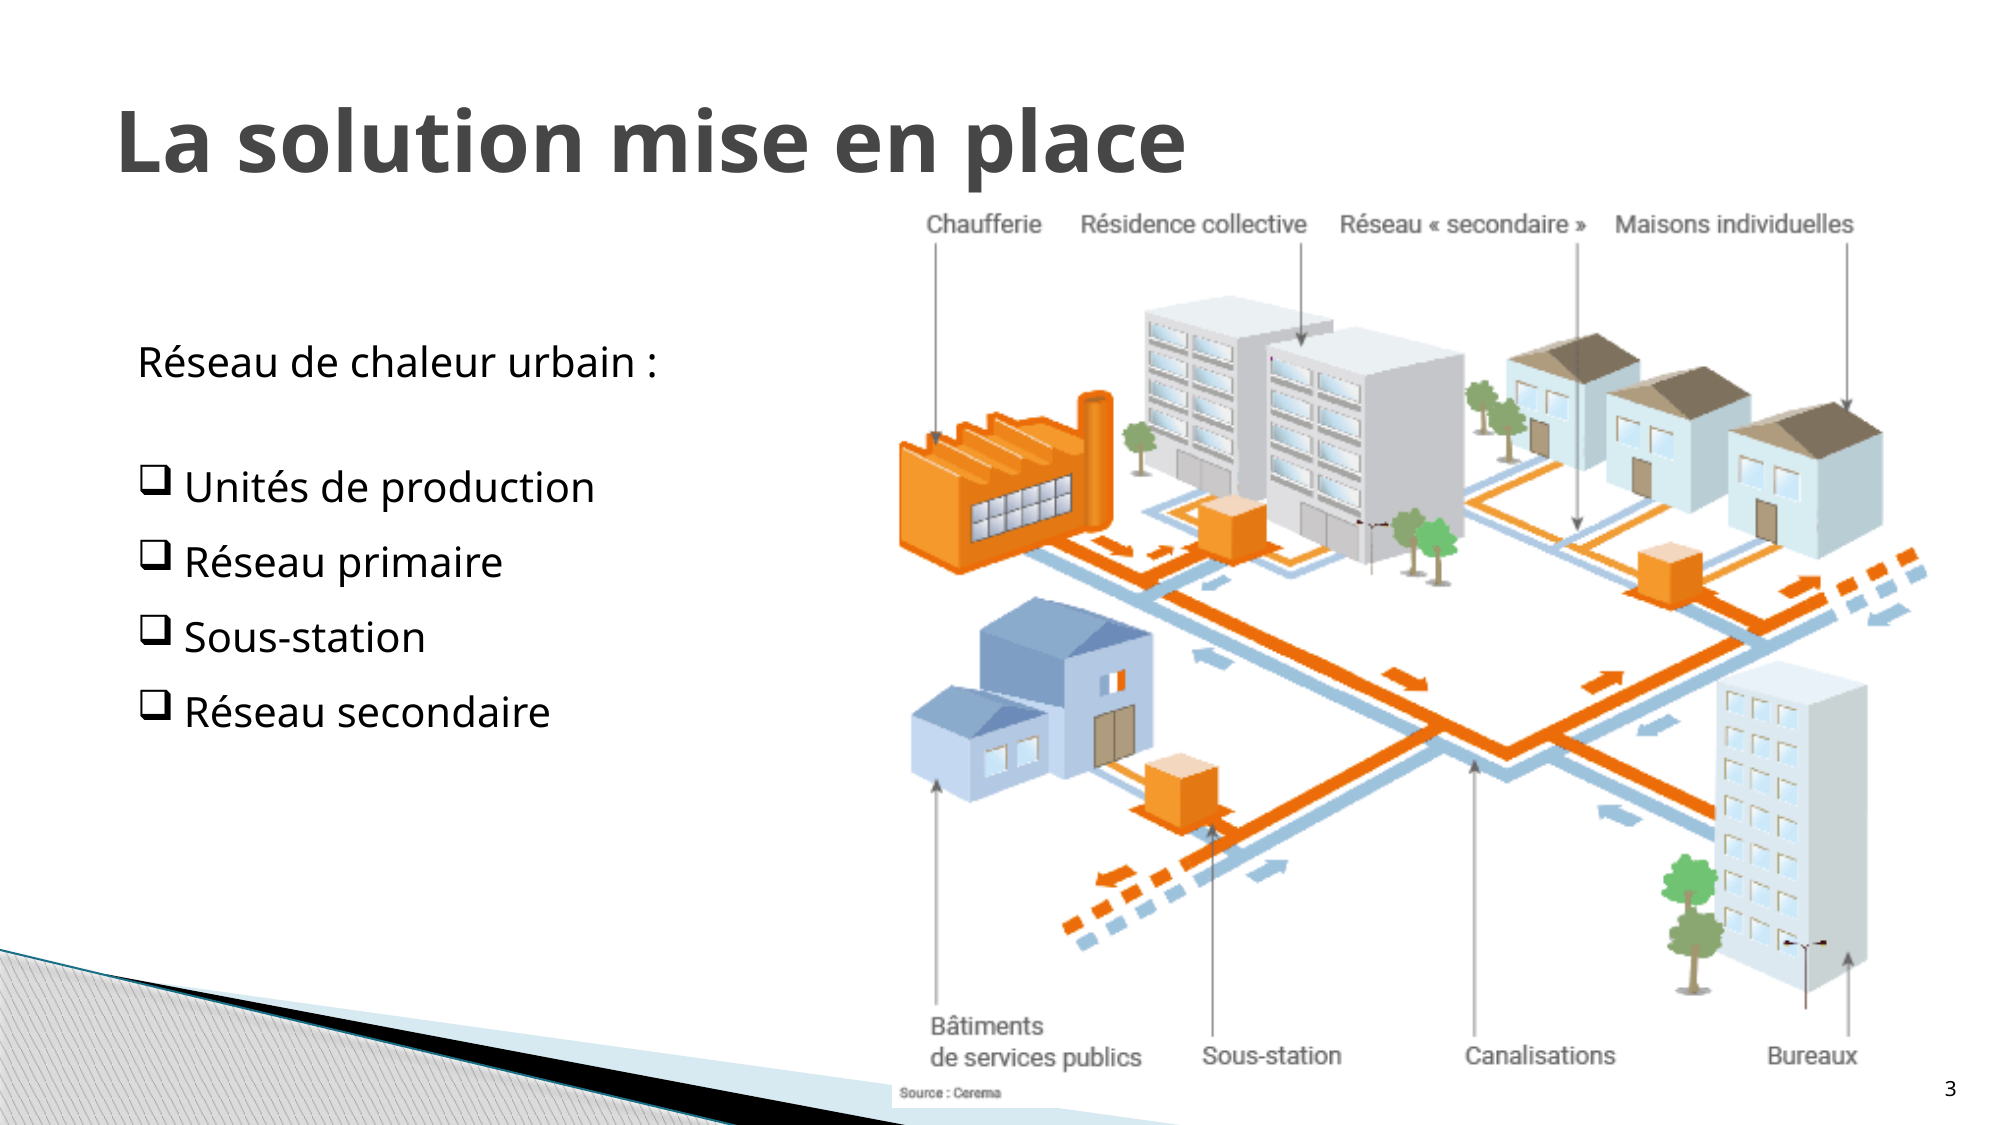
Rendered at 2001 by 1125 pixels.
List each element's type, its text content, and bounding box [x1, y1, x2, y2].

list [891, 198, 1934, 1108]
title La solution mise en place [99, 45, 1900, 233]
slide_number 3 [1937, 1051, 1972, 1112]
text_box Réseau de chaleur urbain : Unités de production Réseau primaire Sous-station Réseau secondaire [47, 328, 883, 743]
